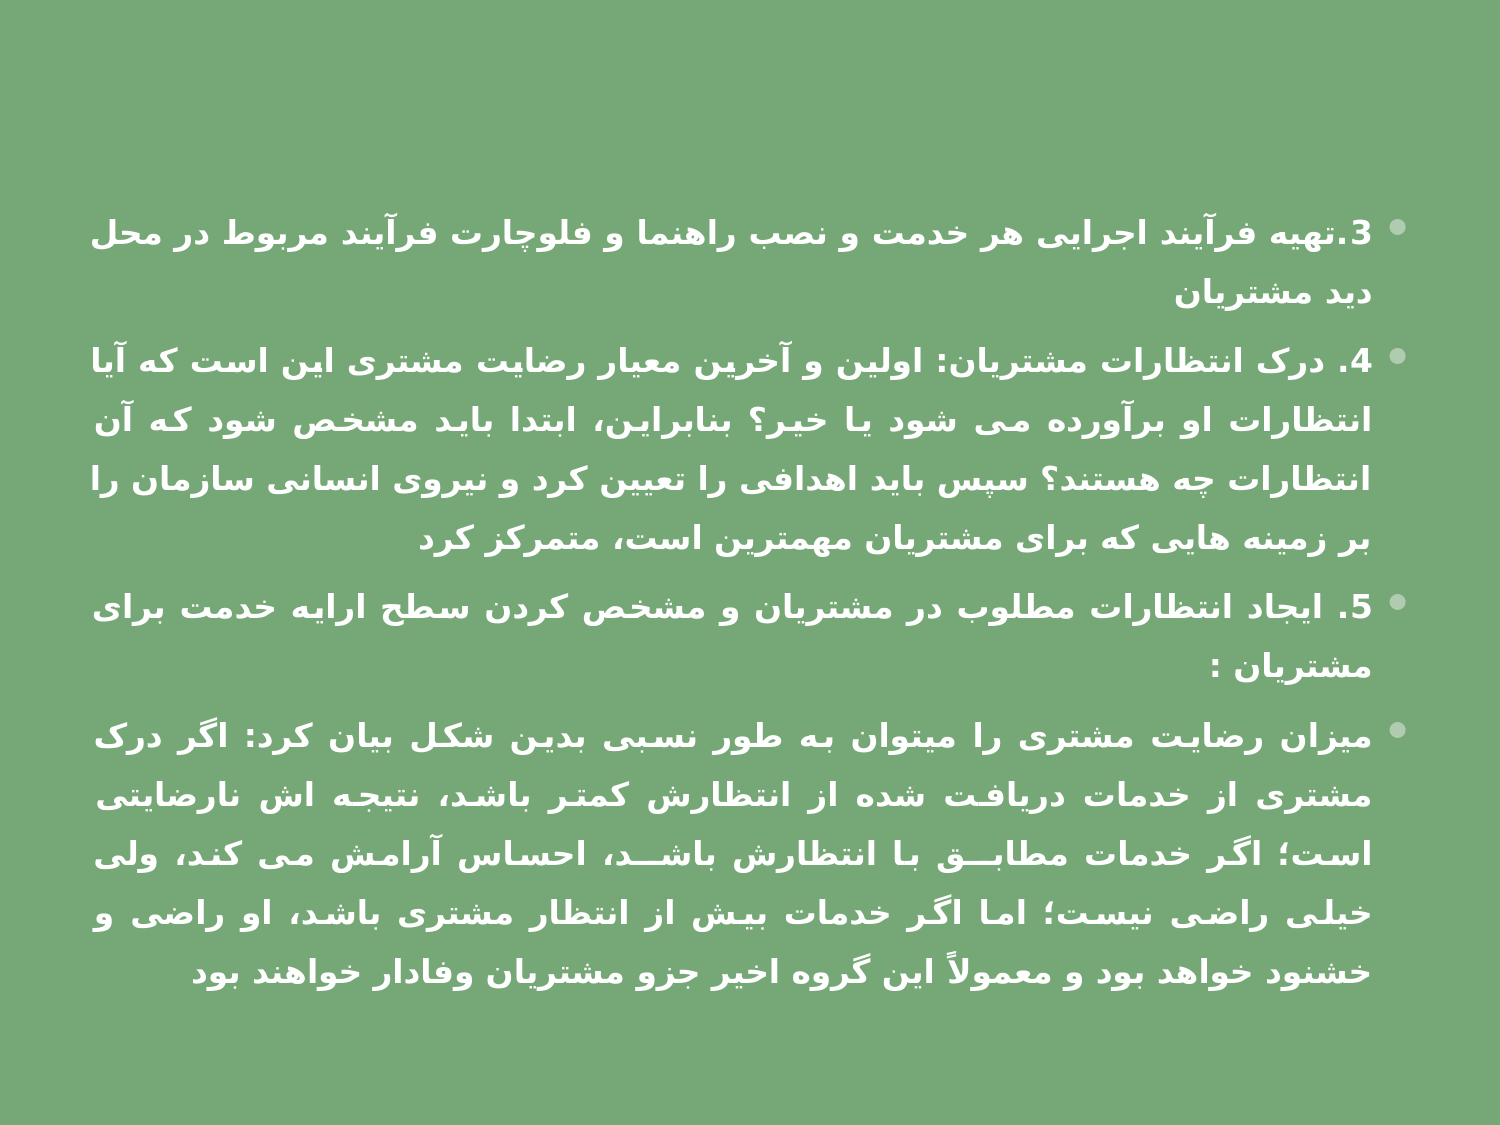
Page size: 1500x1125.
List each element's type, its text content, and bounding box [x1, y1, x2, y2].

list 3.تهیه فرآیند اجرایی هر خدمت و نصب راهنما و فلوچارت فرآیند مربوط در محل دید مشتریان 4. درک انتظارات مشتریان: اولین و آخرین معیار رضایت مشتری این است که آیا انتظارات او برآورده می شود یا خیر؟ بنابراین، ابتدا باید مشخص شود که آن انتظارات چه هستند؟ سپس باید اهدافی را تعیین کرد و نیروی انسانی سازمان را بر زمینه هایی که برای مشتریان مهمترین است، متمرکز کرد 5. ایجاد انتظارات مطلوب در مشتریان و مشخص کردن سطح ارایه خدمت برای مشتریان : میزان رضایت مشتری را میتوان به طور نسبی بدین شکل بیان کرد: اگر درک مشتری از خدمات دریافت شده از انتظارش کمتر باشد، نتیجه اش نارضایتی است؛ اگر خدمات مطابــق با انتظارش باشــد، احساس آرامش می کند، ولی خیلی راضی نیست؛ اما اگر خدمات بیش از انتظار مشتری باشد، او راضی و خشنود خواهد بود و معمولاً این گروه اخیر جزو مشتریان وفادار خواهند بود [75, 184, 1425, 1000]
